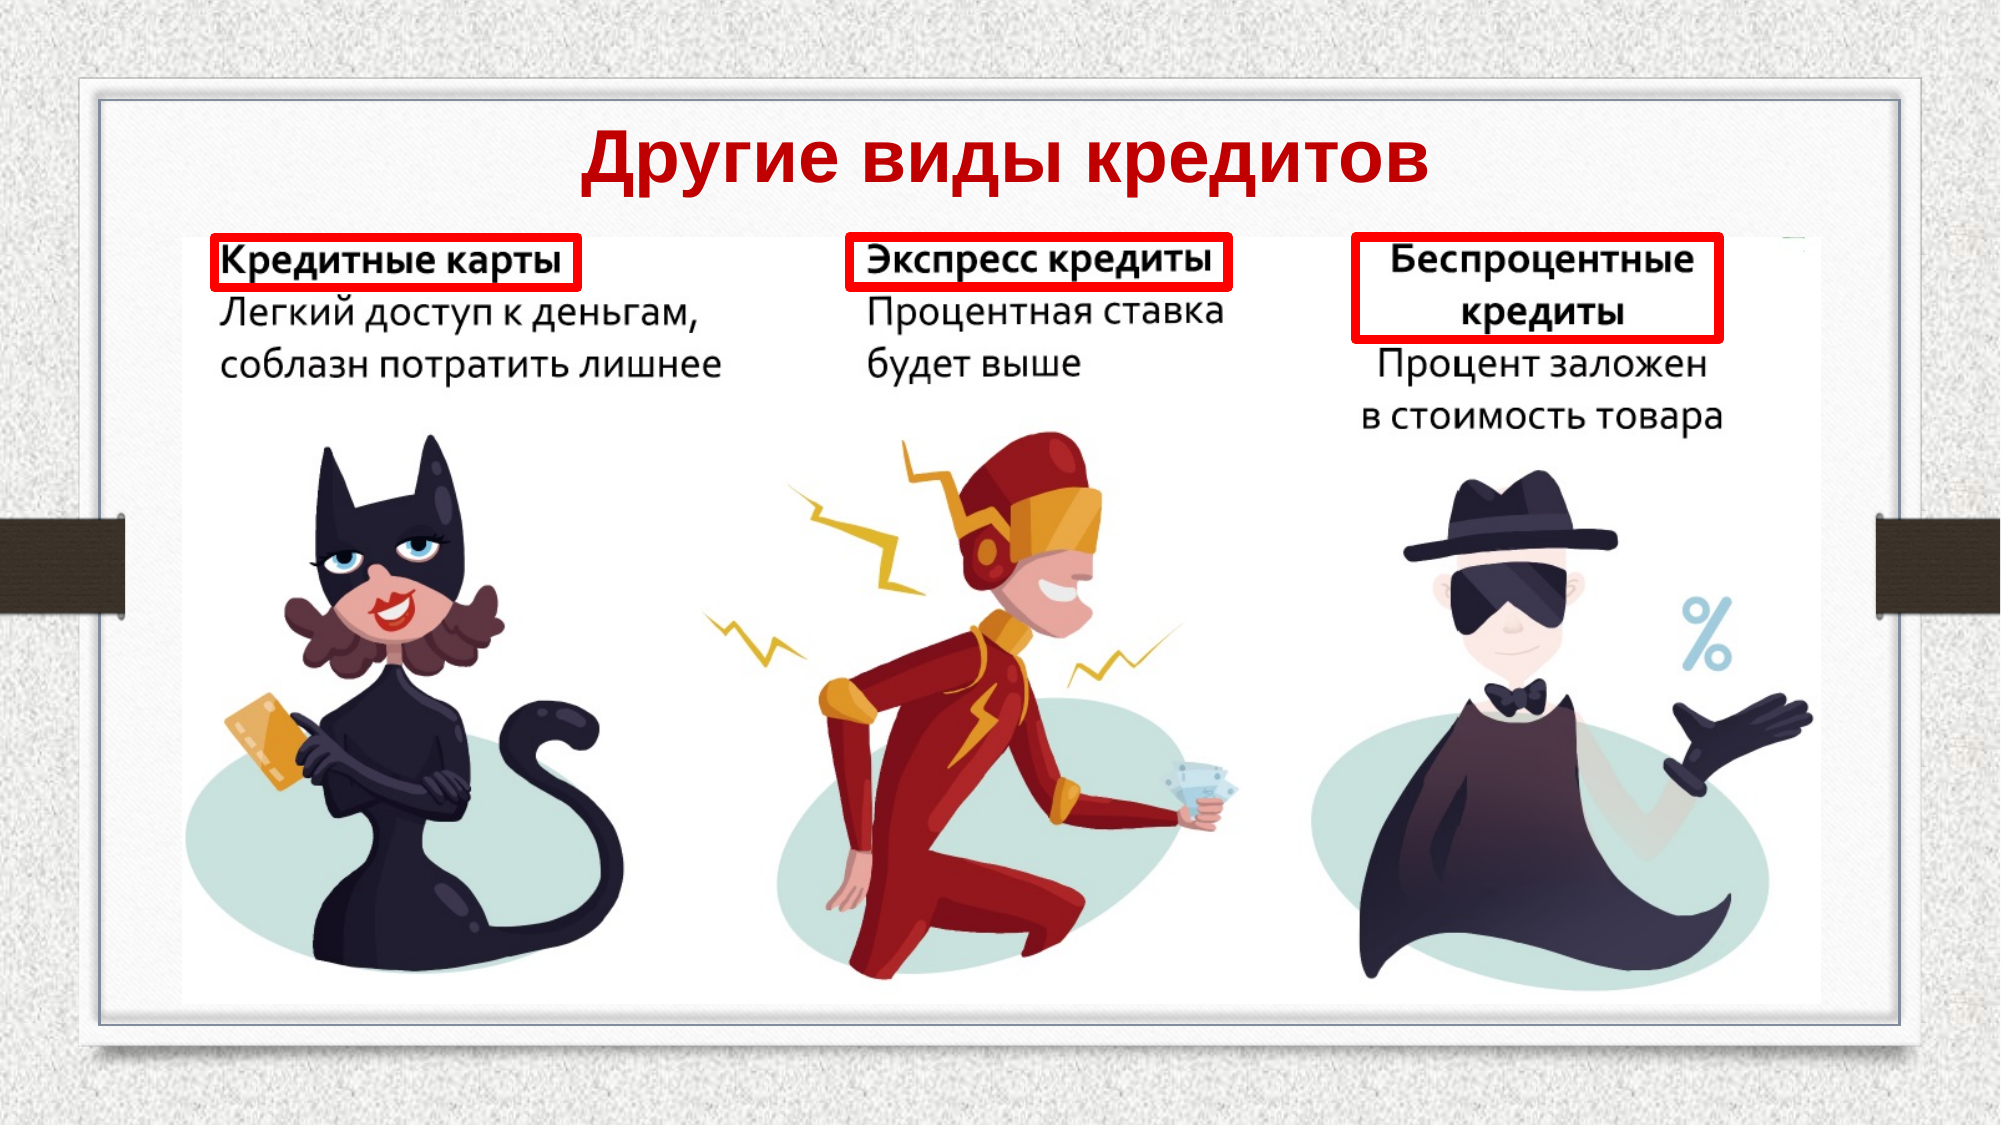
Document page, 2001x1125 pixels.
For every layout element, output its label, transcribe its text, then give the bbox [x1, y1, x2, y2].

picture [0, 0, 2001, 1125]
text_box Другие виды кредитов [218, 100, 1794, 208]
